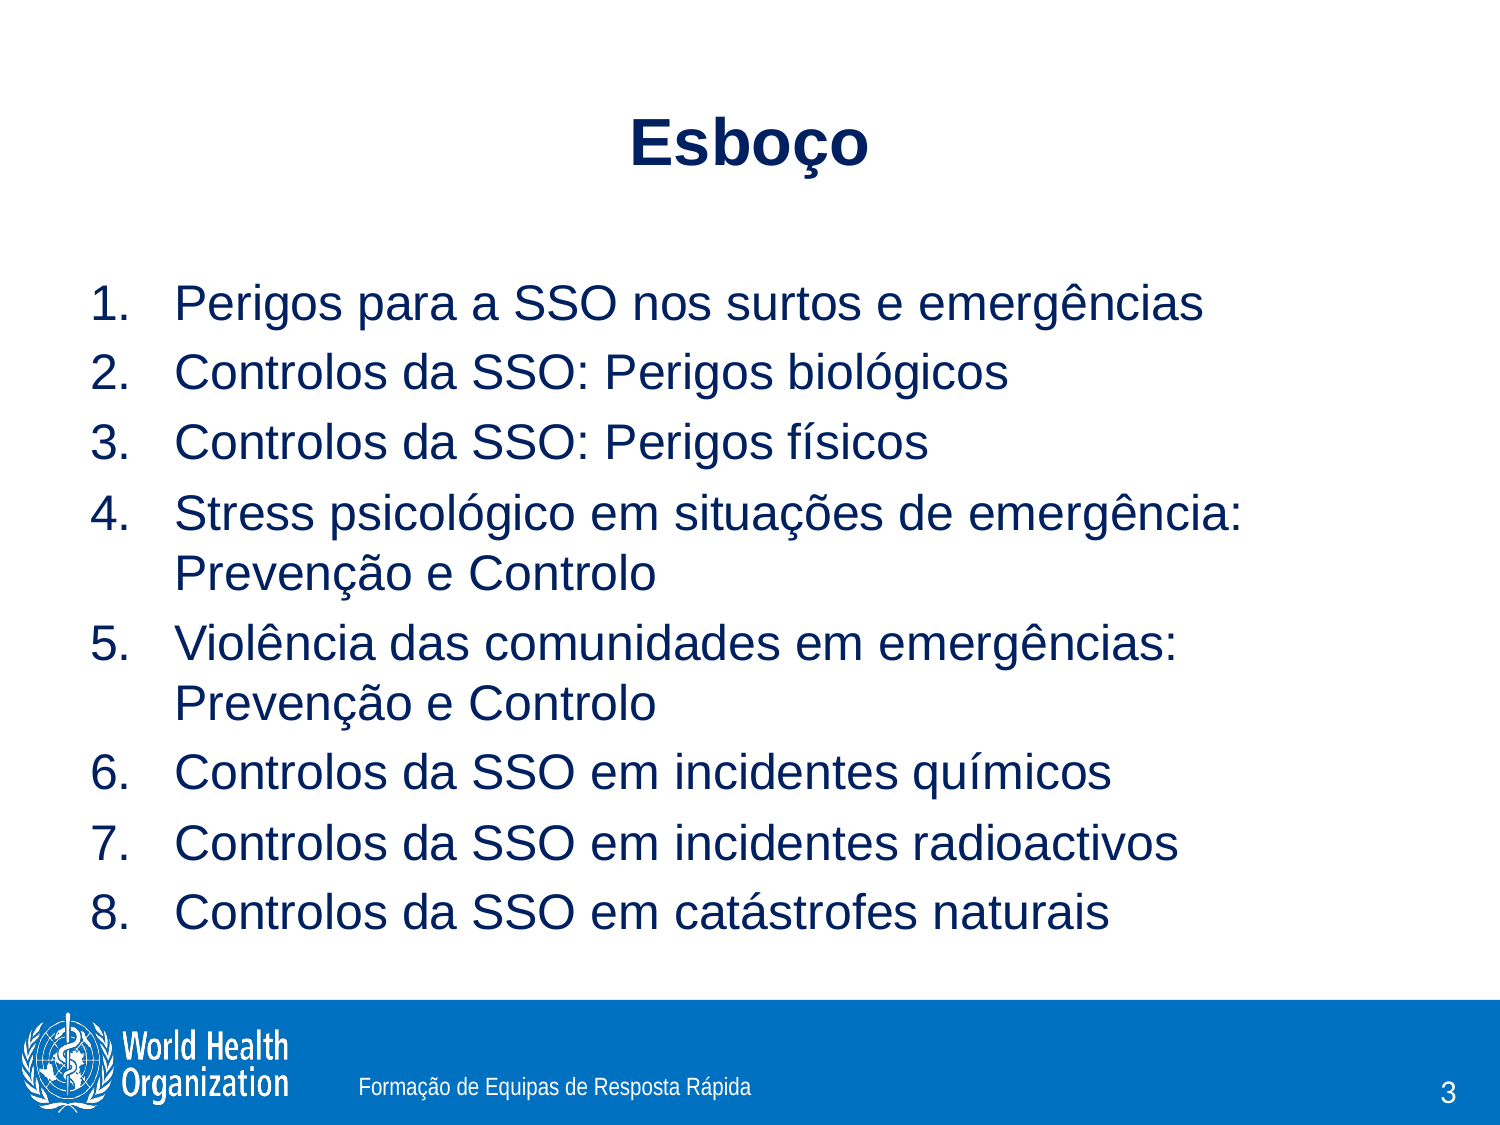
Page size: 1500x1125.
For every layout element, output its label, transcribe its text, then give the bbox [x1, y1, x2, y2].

title Esboço [75, 45, 1425, 233]
list Perigos para a SSO nos surtos e emergências Controlos da SSO: Perigos biológicos Controlos da SSO: Perigos físicos Stress psicológico em situações de emergência: Prevenção e Controlo Violência das comunidades em emergências: Prevenção e Controlo Controlos da SSO em incidentes químicos Controlos da SSO em incidentes radioactivos Controlos da SSO em catástrofes naturais [75, 262, 1425, 1005]
picture [21, 1012, 288, 1113]
